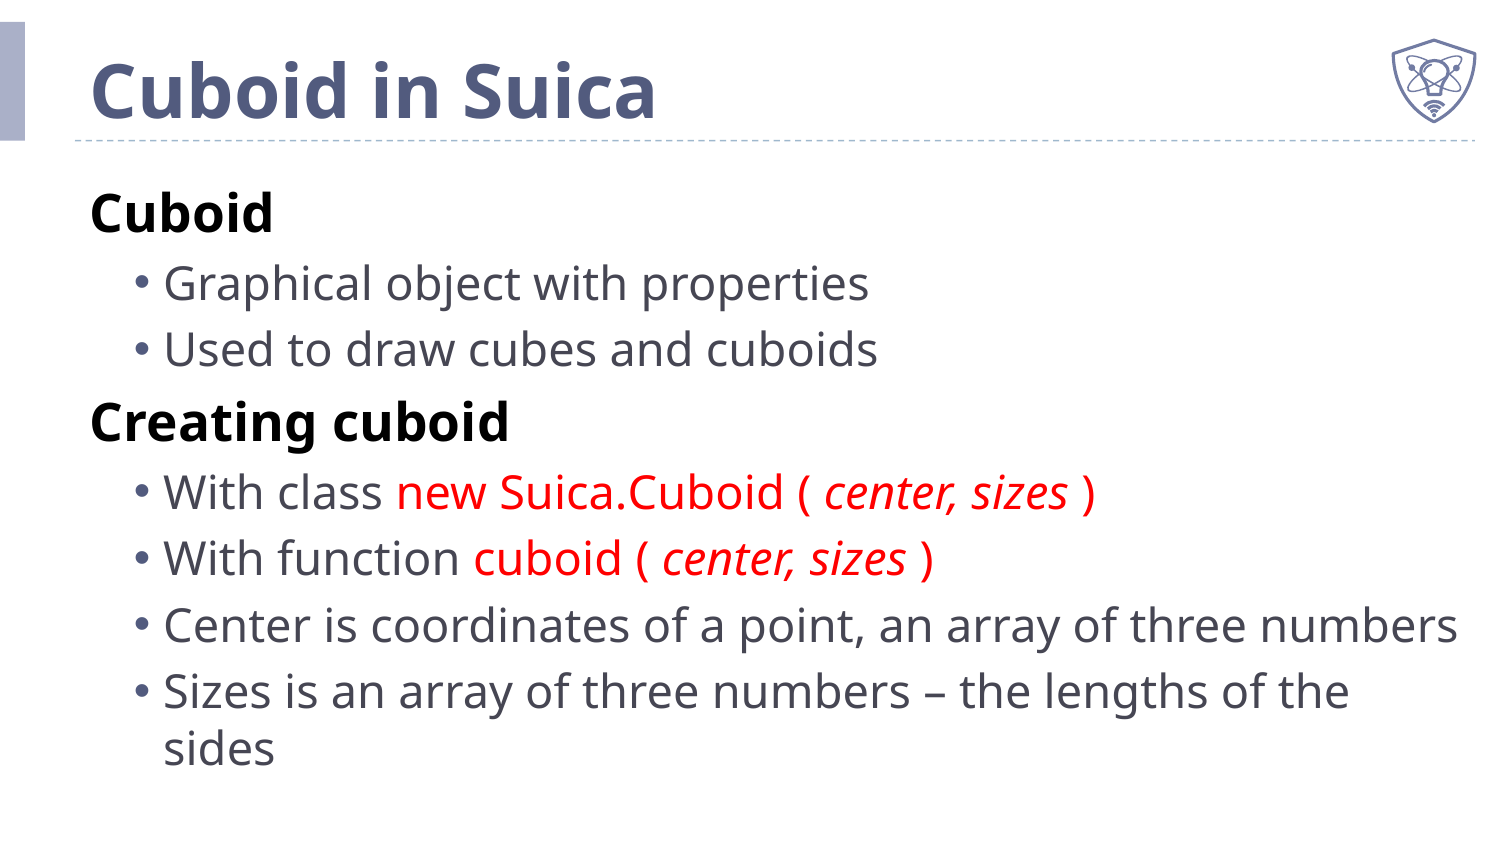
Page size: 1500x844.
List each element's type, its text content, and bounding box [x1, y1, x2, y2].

list Cuboid Graphical object with properties Used to draw cubes and cuboids Creating cuboid With class new Suica.Cuboid ( center, sizes ) With function cuboid ( center, sizes ) Center is coordinates of a point, an array of three numbers Sizes is an array of three numbers – the lengths of the sides [75, 171, 1475, 835]
title Cuboid in Suica [75, 18, 1475, 141]
